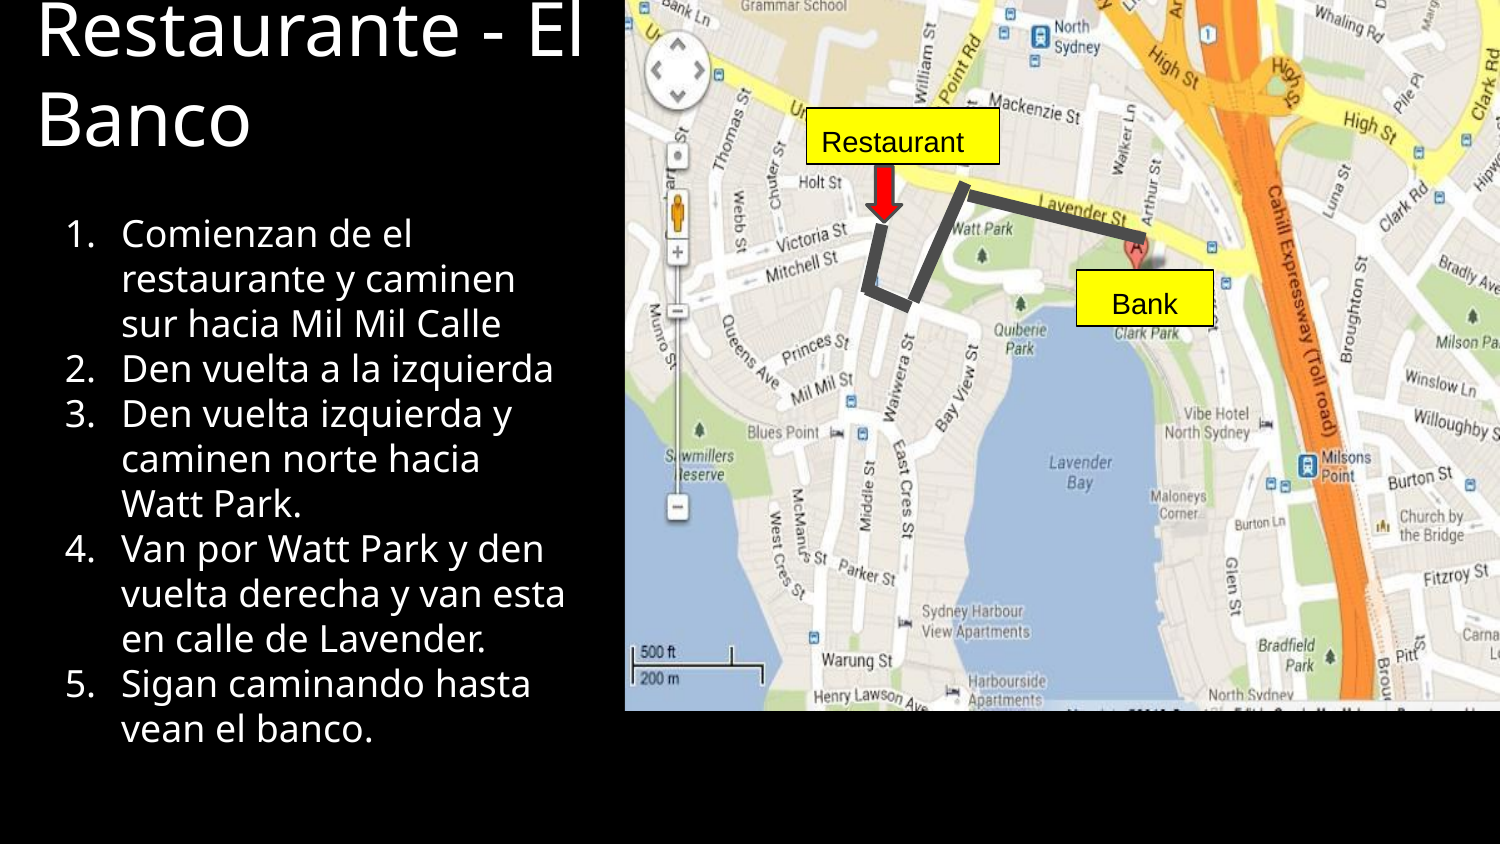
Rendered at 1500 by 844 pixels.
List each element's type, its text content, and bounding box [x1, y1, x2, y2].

text_box Comienzan de el restaurante y caminen sur hacia Mil Mil Calle Den vuelta a la izquierda Den vuelta izquierda y caminen norte hacia Watt Park. Van por Watt Park y den vuelta derecha y van esta en calle de Lavender. Sigan caminando hasta vean el banco. [31, 297, 586, 414]
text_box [866, 224, 883, 288]
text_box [866, 288, 910, 308]
text_box Restaurant [806, 108, 1000, 165]
text_box Bank [1076, 270, 1214, 327]
title El Restaurante - El Banco [20, 92, 625, 297]
text_box [866, 166, 902, 223]
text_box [913, 182, 966, 302]
text_box [624, 0, 1500, 711]
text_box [968, 195, 1146, 240]
